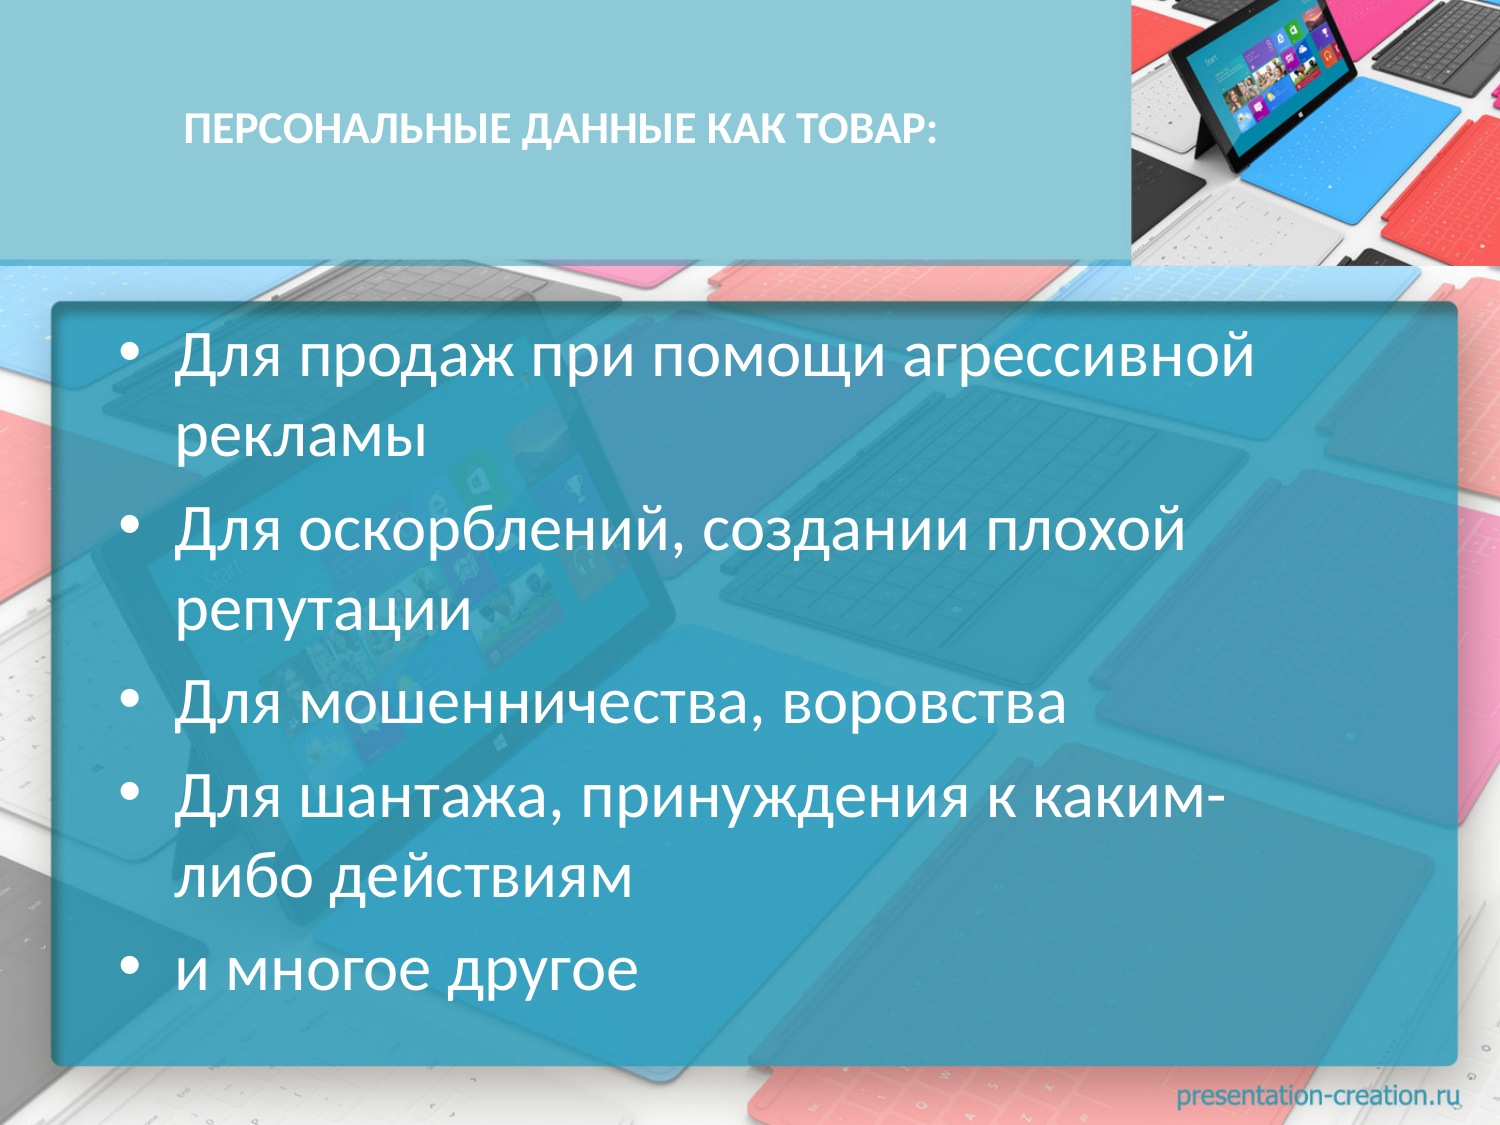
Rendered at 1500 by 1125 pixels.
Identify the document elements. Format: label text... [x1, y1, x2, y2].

title ПЕРСОНАЛЬНЫЕ ДАННЫЕ КАК ТОВАР: [41, 90, 1081, 162]
list Для продаж при помощи агрессивной рекламы Для оскорблений, создании плохой репутации Для мошенничества, воровства Для шантажа, принуждения к каким-либо действиям и многое другое [103, 302, 1365, 1044]
picture [0, 0, 1500, 1125]
